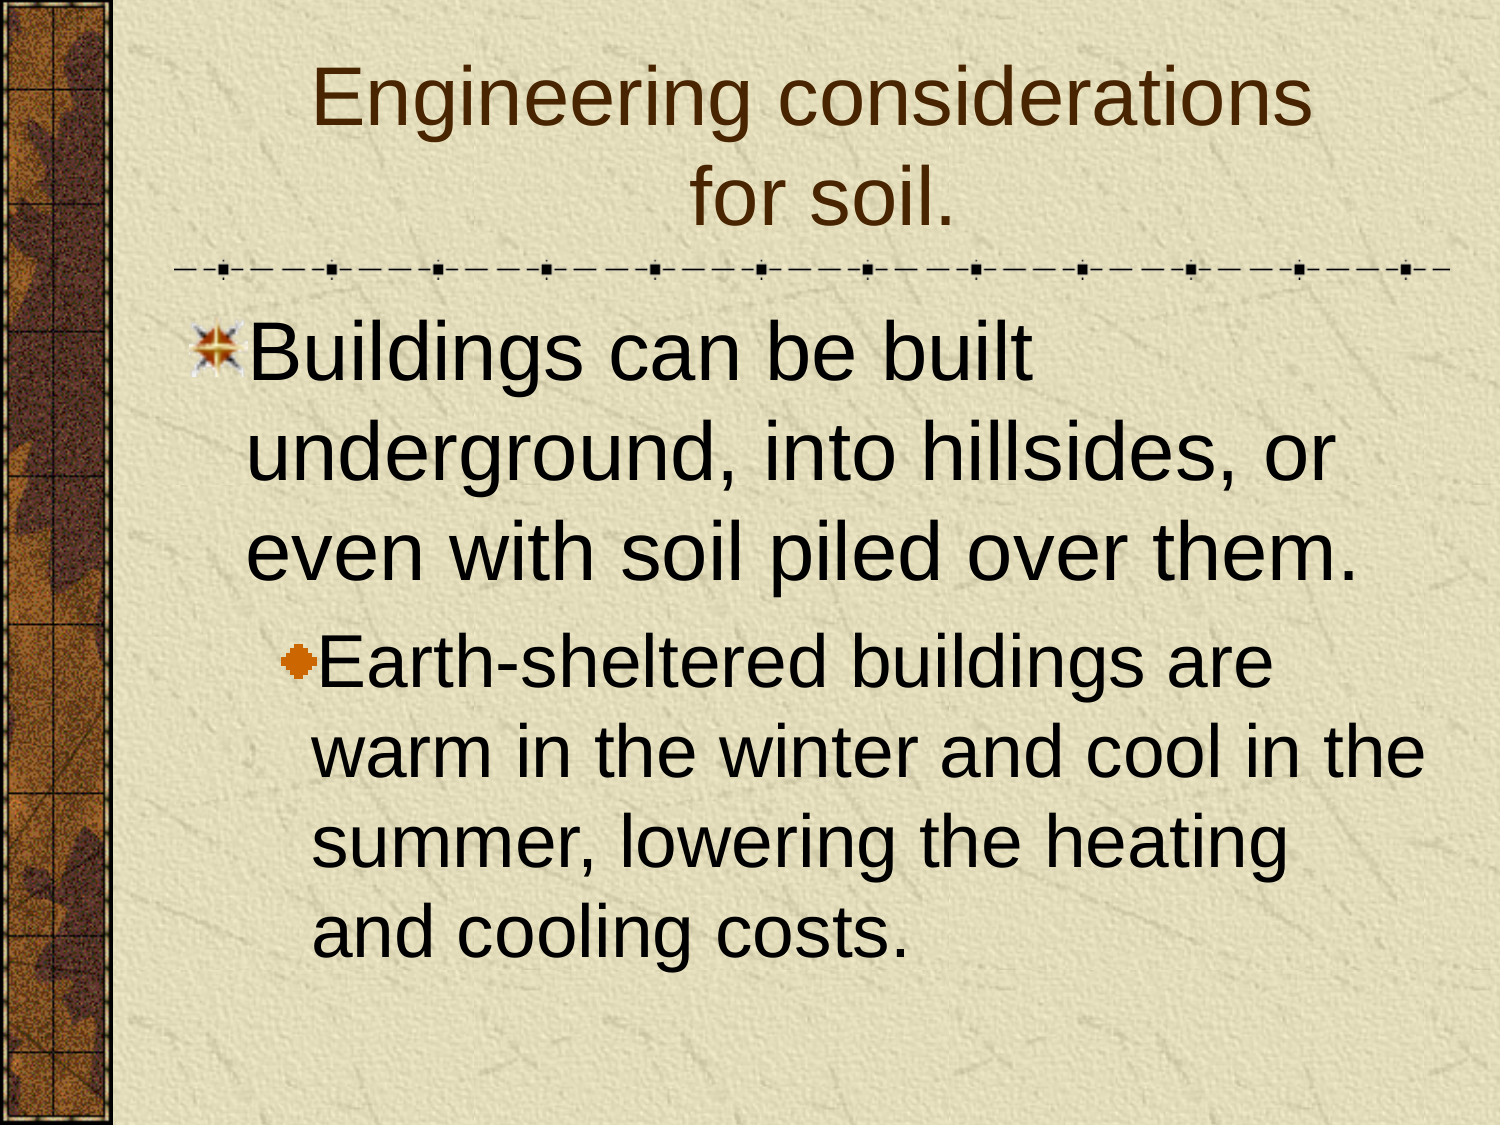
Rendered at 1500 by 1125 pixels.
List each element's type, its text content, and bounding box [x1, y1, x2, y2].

picture [0, 0, 1500, 1125]
title Engineering considerations for soil. [174, 62, 1451, 251]
list Buildings can be built underground, into hillsides, or even with soil piled over them. Earth-sheltered buildings are warm in the winter and cool in the summer, lowering the heating and cooling costs. [173, 289, 1449, 965]
